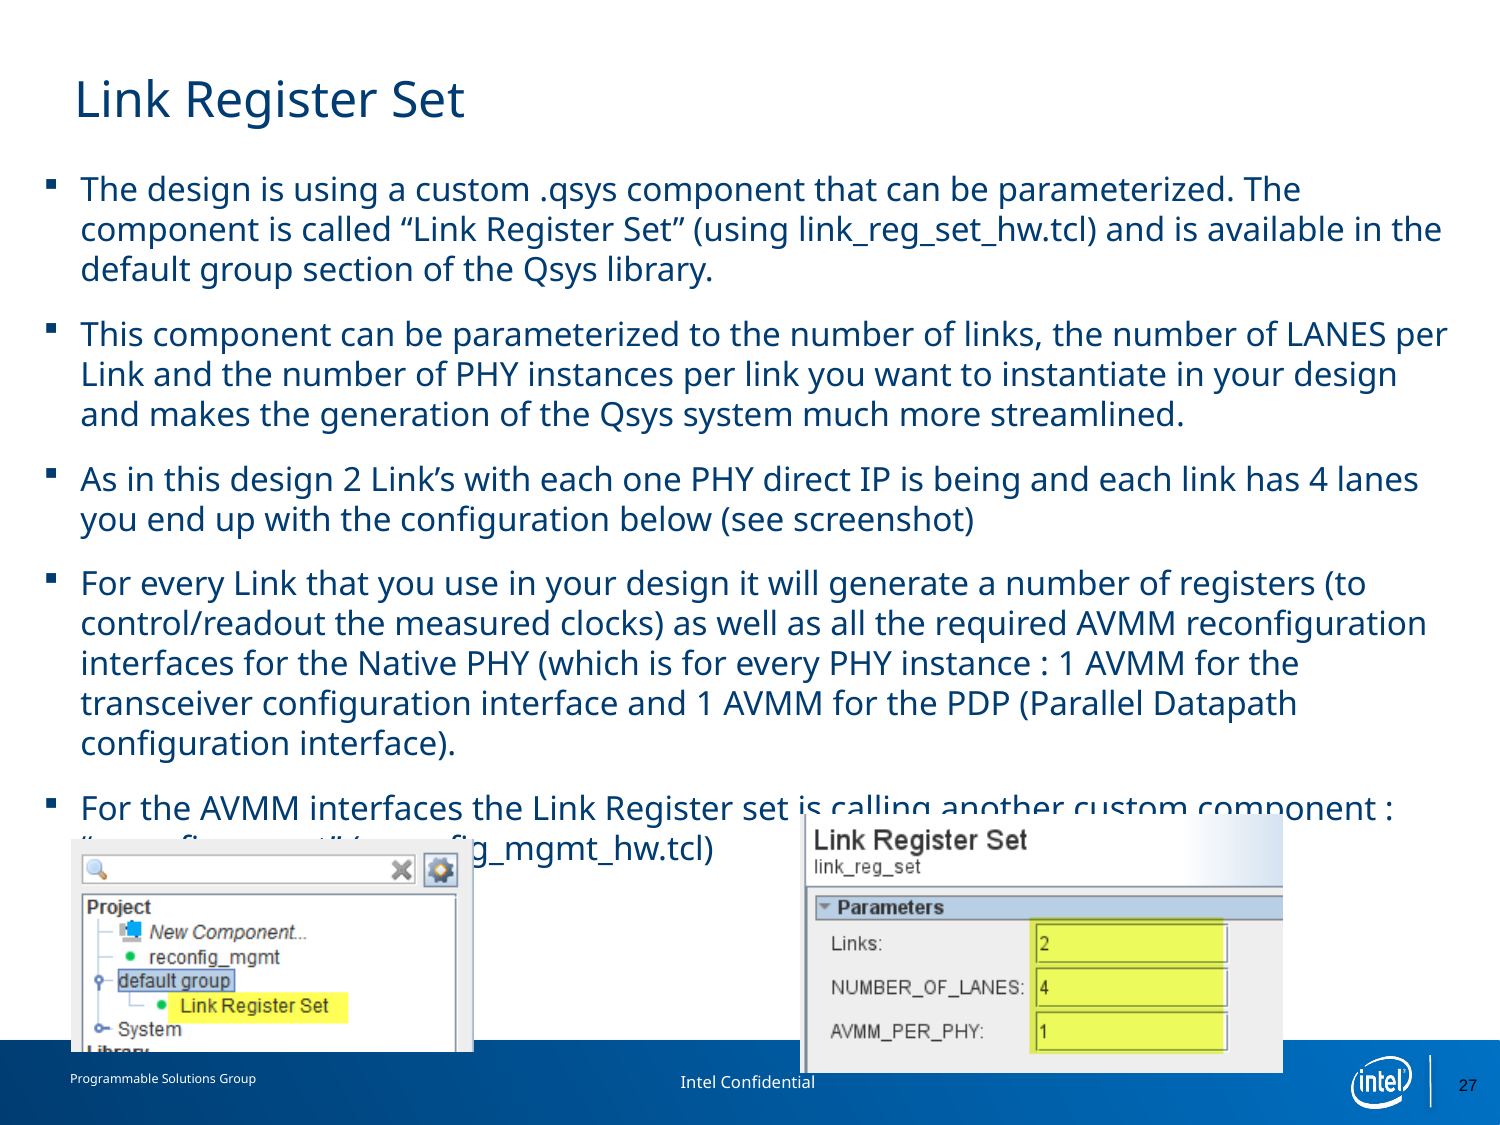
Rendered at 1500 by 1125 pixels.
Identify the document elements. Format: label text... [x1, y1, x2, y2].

slide_number 27 [1127, 1055, 1478, 1116]
picture [71, 839, 474, 1053]
title Link Register Set [74, 67, 1425, 168]
list The design is using a custom .qsys component that can be parameterized. The component is called “Link Register Set” (using link_reg_set_hw.tcl) and is available in the default group section of the Qsys library. This component can be parameterized to the number of links, the number of LANES per Link and the number of PHY instances per link you want to instantiate in your design and makes the generation of the Qsys system much more streamlined. As in this design 2 Link’s with each one PHY direct IP is being and each link has 4 lanes you end up with the configuration below (see screenshot) For every Link that you use in your design it will generate a number of registers (to control/readout the measured clocks) as well as all the required AVMM reconfiguration interfaces for the Native PHY (which is for every PHY instance : 1 AVMM for the transceiver configuration interface and 1 AVMM for the PDP (Parallel Datapath configuration interface). For the AVMM interfaces the Link Register set is calling another custom component : “reconfig_mgmt” (reconfig_mgmt_hw.tcl) [43, 168, 1456, 978]
picture [799, 814, 1284, 1073]
